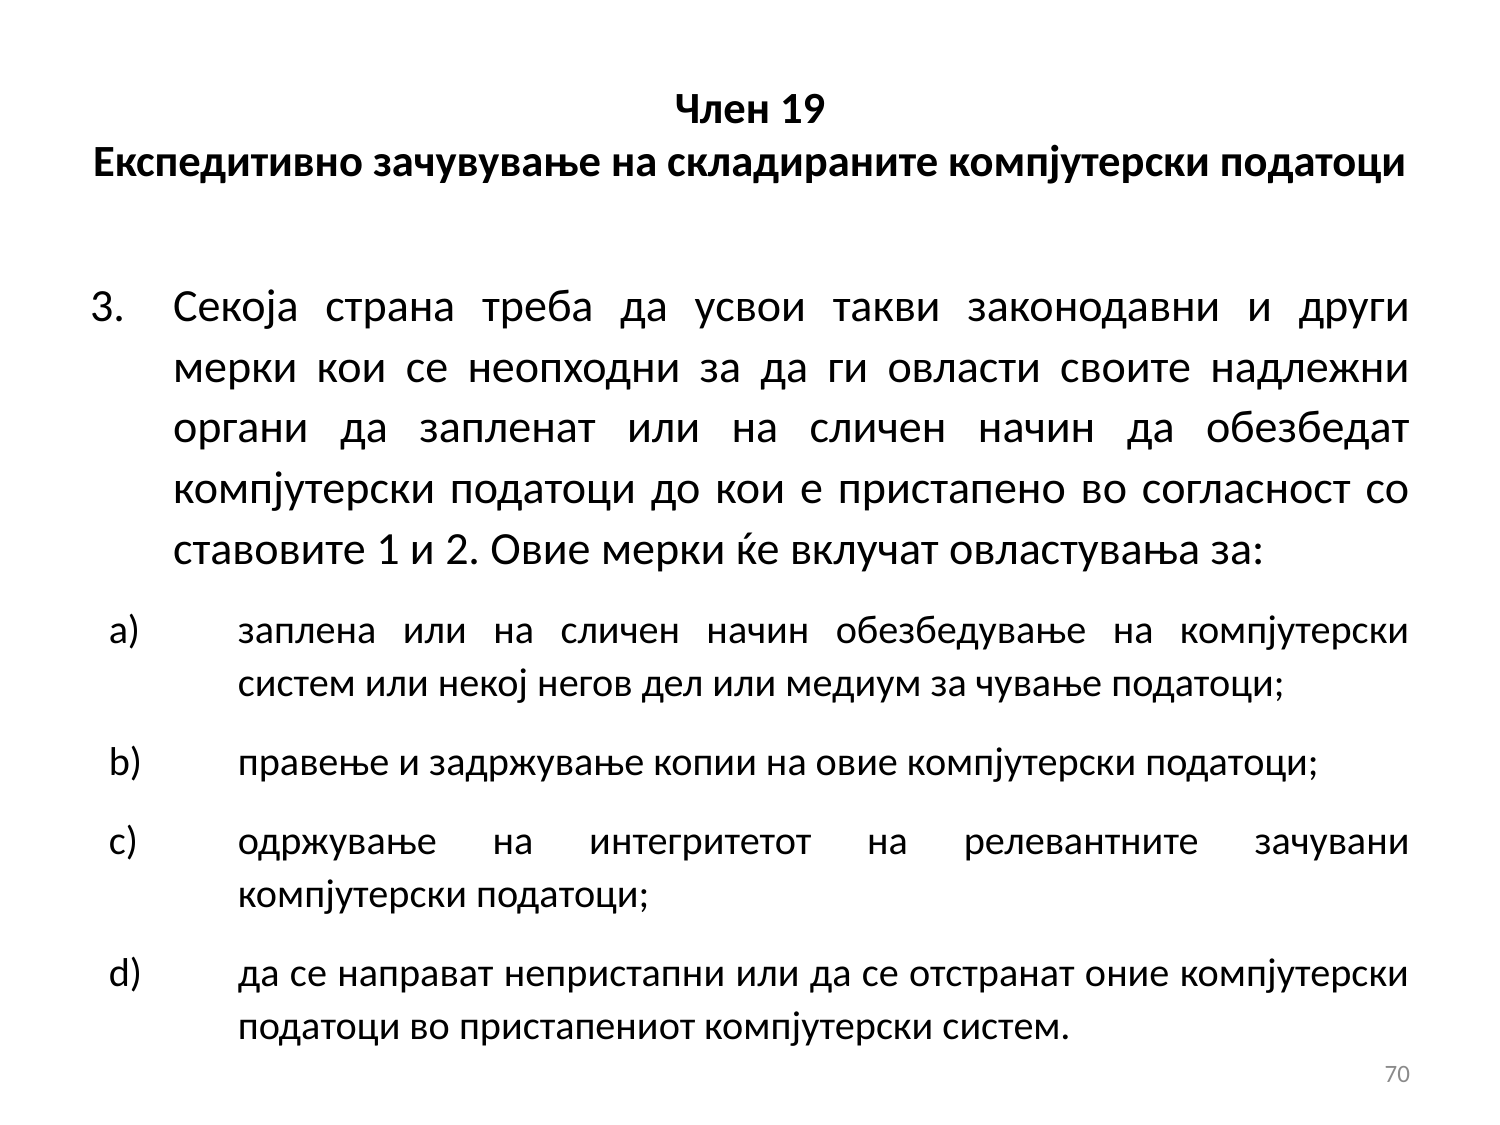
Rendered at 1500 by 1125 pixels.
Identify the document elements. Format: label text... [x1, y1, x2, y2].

list Секоја страна треба да усвои такви законодавни и други мерки кои се неопходни за да ги овласти своите надлежни органи да запленат или на сличен начин да обезбедат компјутерски податоци до кои е пристапено во согласност со ставовите 1 и 2. Овие мерки ќе вклучат овластувања за: заплена или на сличен начин обезбедување на компјутерски систем или некој негов дел или медиум за чување податоци; правење и задржување копии на овие компјутерски податоци; одржување на интегритетот на релевантните зачувани компјутерски податоци; да се направат непристапни или да се отстранат оние компјутерски податоци во пристапениот компјутерски систем. [74, 262, 1426, 1073]
title Член 19 Експедитивно зачувување на складираните компјутерски податоци [74, 44, 1426, 220]
slide_number 70 [1074, 1042, 1425, 1103]
